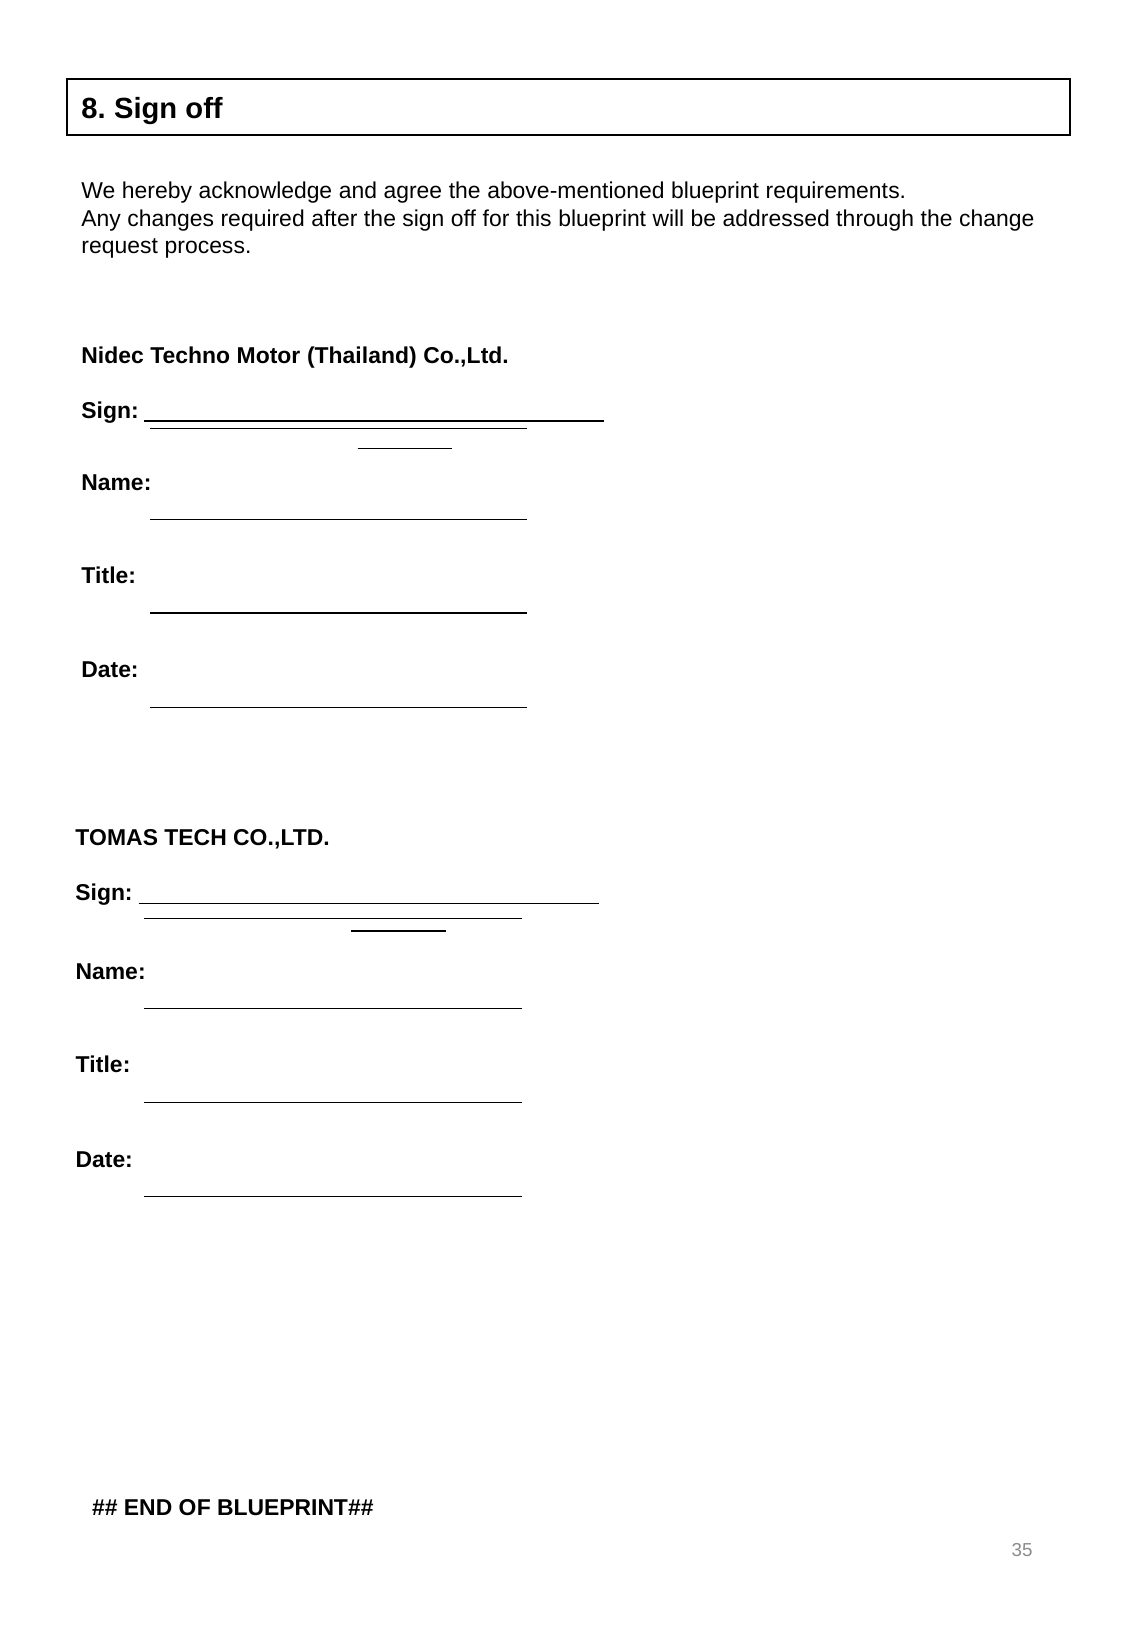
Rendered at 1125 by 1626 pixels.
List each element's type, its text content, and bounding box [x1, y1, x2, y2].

text_box TOMAS TECH CO.,LTD. Sign: [60, 787, 1065, 968]
text_box 8. Sign off [66, 78, 1071, 136]
text_box Date: [66, 647, 582, 690]
text_box Name: [60, 949, 576, 992]
slide_number 35 [794, 1527, 1048, 1593]
text_box We hereby acknowledge and agree the above-mentioned blueprint requirements. Any changes required after the sign off for this blueprint will be addressed through the change request process. Nidec Techno Motor (Thailand) Co.,Ltd. Sign: [66, 168, 1071, 486]
text_box Title: [60, 1042, 576, 1085]
text_box Title: [66, 553, 582, 596]
text_box ## END OF BLUEPRINT## [77, 1484, 1081, 1527]
text_box Date: [60, 1137, 576, 1180]
text_box Name: [66, 459, 582, 503]
